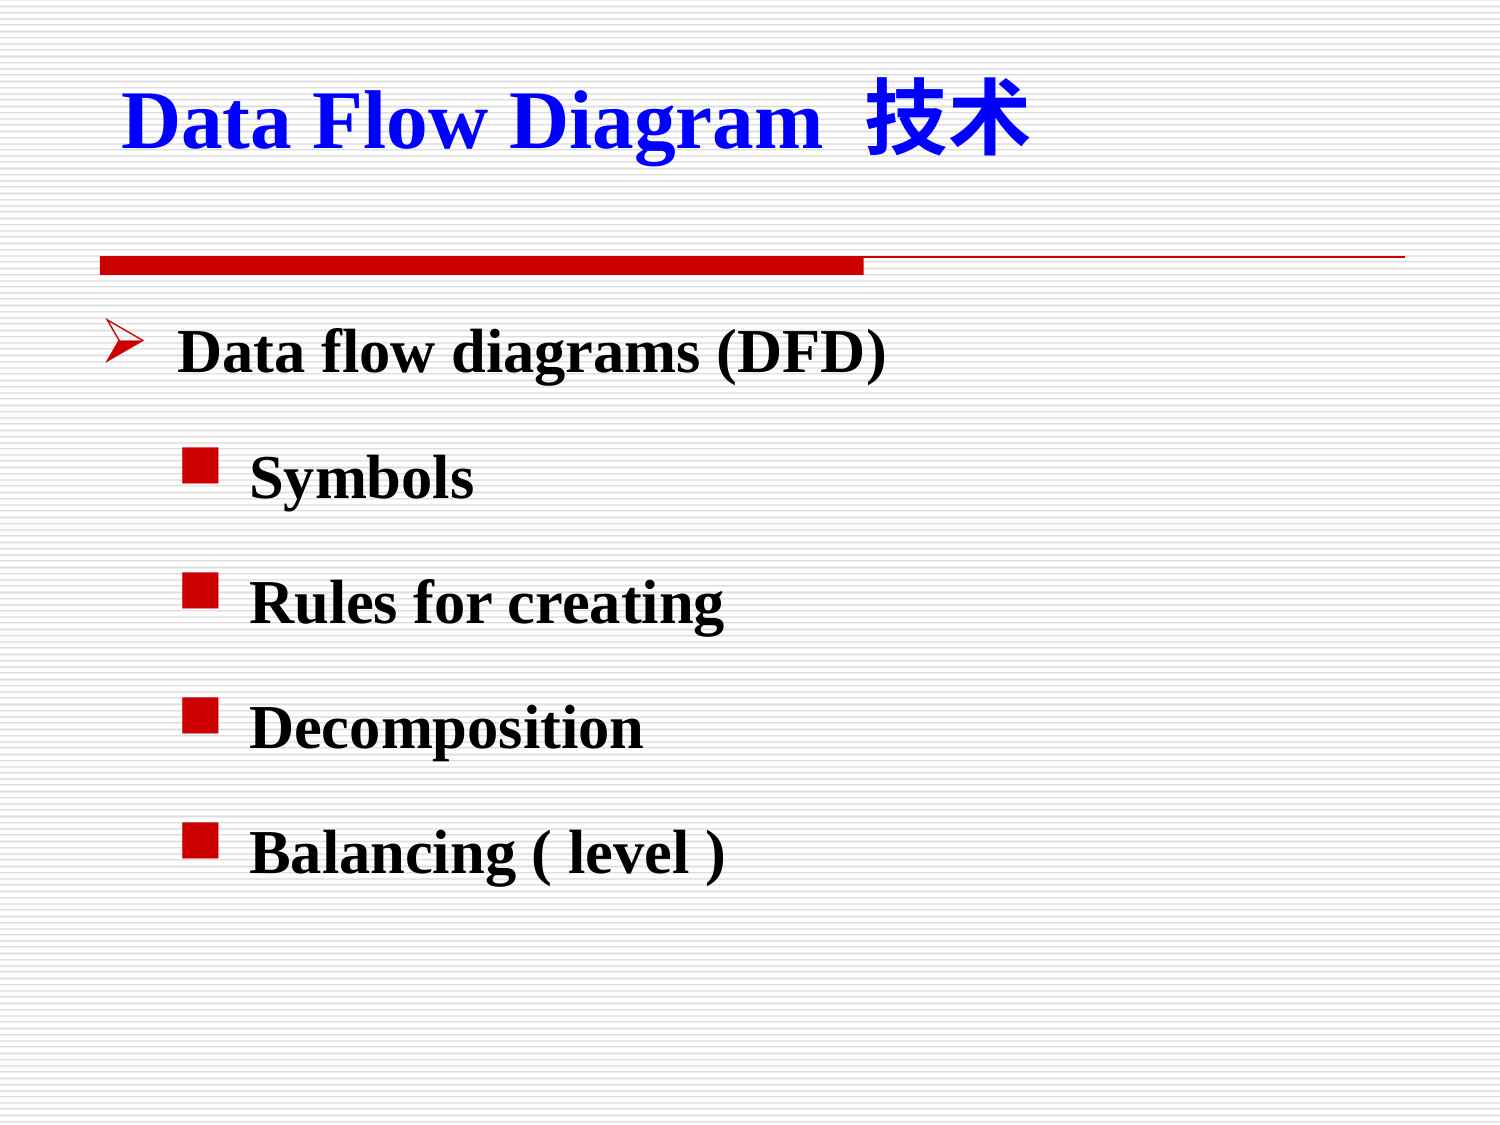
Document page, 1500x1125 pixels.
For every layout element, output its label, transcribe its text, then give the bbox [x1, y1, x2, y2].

picture [0, 0, 1500, 1125]
text_box Data Flow Diagram 技术 [85, 60, 1361, 173]
text_box Data flow diagrams (DFD) Symbols Rules for creating Decomposition Balancing ( level ) [85, 311, 1436, 924]
